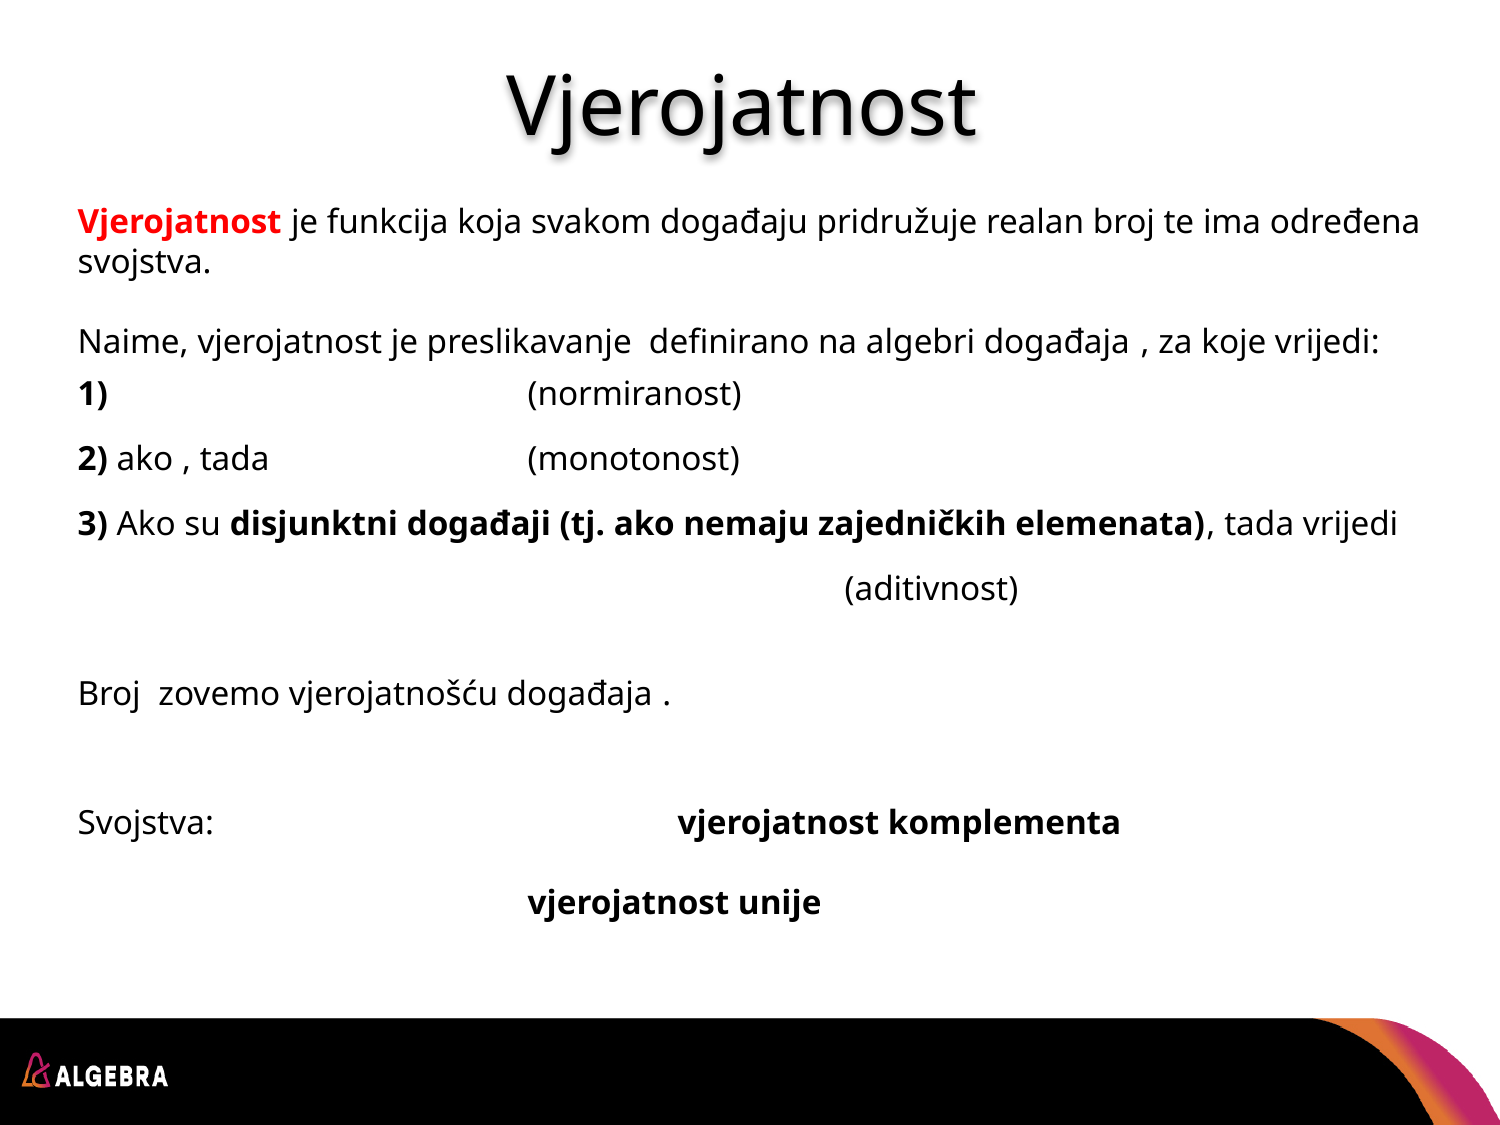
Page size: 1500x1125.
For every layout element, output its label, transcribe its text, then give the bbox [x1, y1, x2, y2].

picture [0, 0, 1500, 1125]
title Vjerojatnost [66, 39, 1434, 160]
